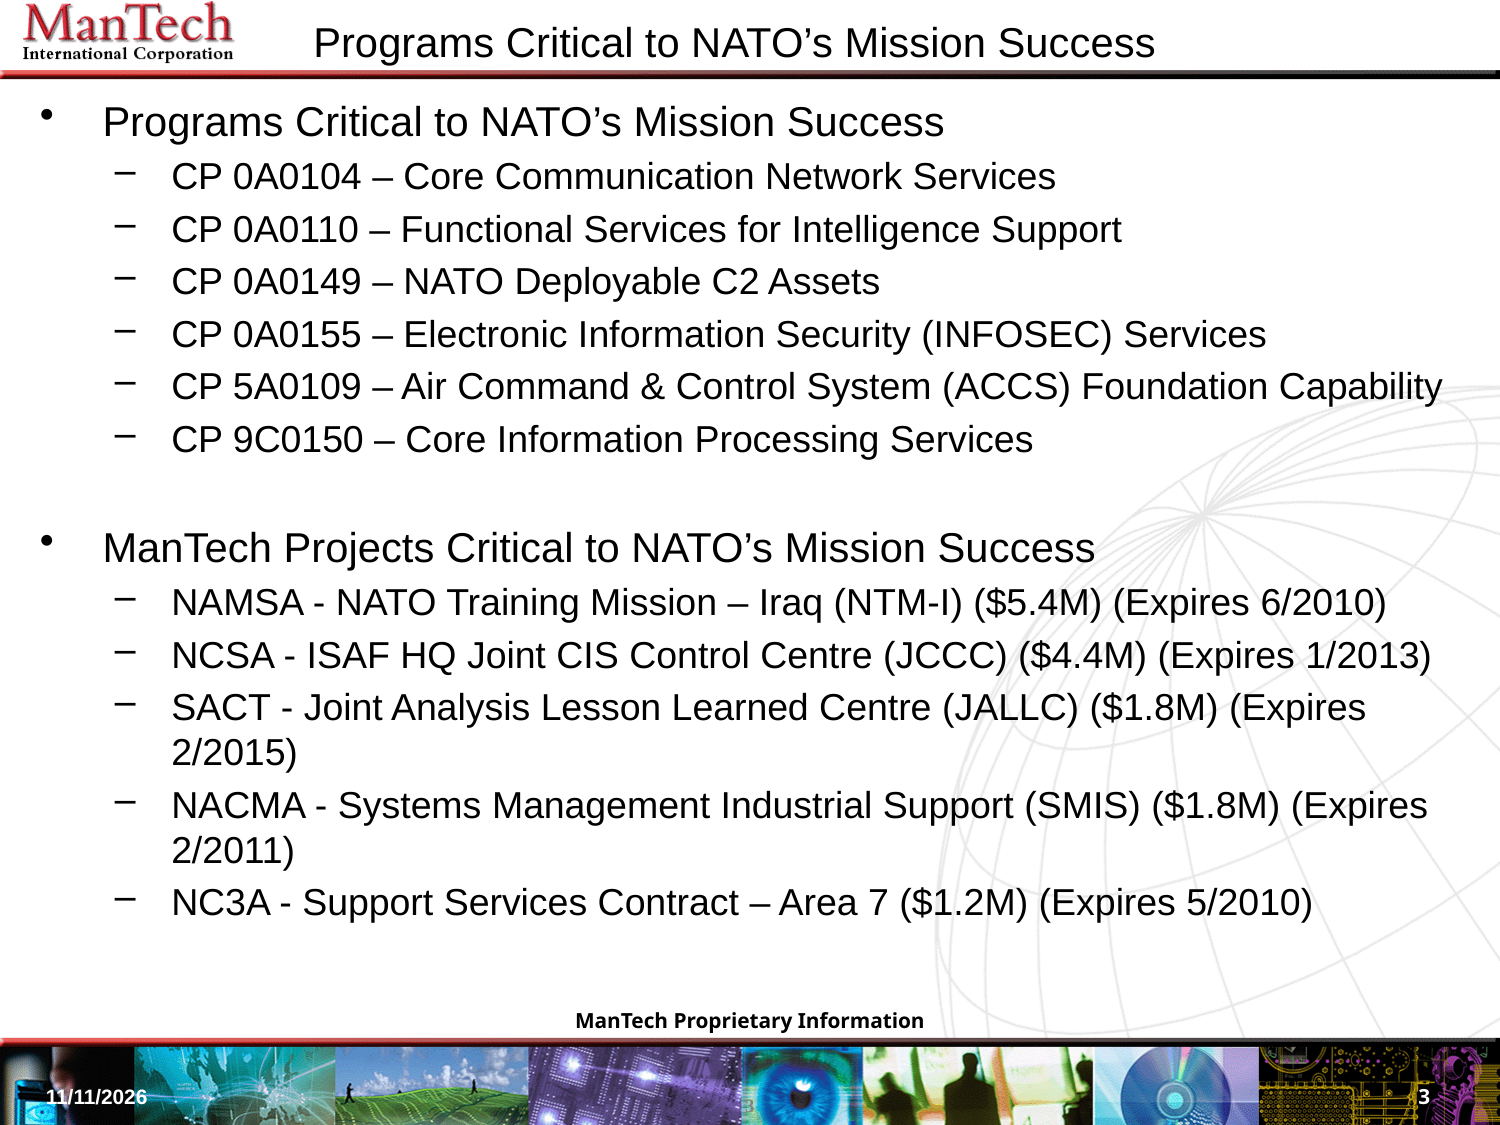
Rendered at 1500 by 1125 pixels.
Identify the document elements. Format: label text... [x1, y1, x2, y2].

list Programs Critical to NATO’s Mission Success CP 0A0104 – Core Communication Network Services CP 0A0110 – Functional Services for Intelligence Support CP 0A0149 – NATO Deployable C2 Assets CP 0A0155 – Electronic Information Security (INFOSEC) Services CP 5A0109 – Air Command & Control System (ACCS) Foundation Capability CP 9C0150 – Core Information Processing Services ManTech Projects Critical to NATO’s Mission Success NAMSA - NATO Training Mission – Iraq (NTM-I) ($5.4M) (Expires 6/2010) NCSA - ISAF HQ Joint CIS Control Centre (JCCC) ($4.4M) (Expires 1/2013) SACT - Joint Analysis Lesson Learned Centre (JALLC) ($1.8M) (Expires 2/2015) NACMA - Systems Management Industrial Support (SMIS) ($1.8M) (Expires 2/2011) NC3A - Support Services Contract – Area 7 ($1.2M) (Expires 5/2010) [24, 87, 1476, 882]
text_box 3 [566, 1085, 934, 1125]
title Programs Critical to NATO’s Mission Success [97, 12, 1373, 76]
